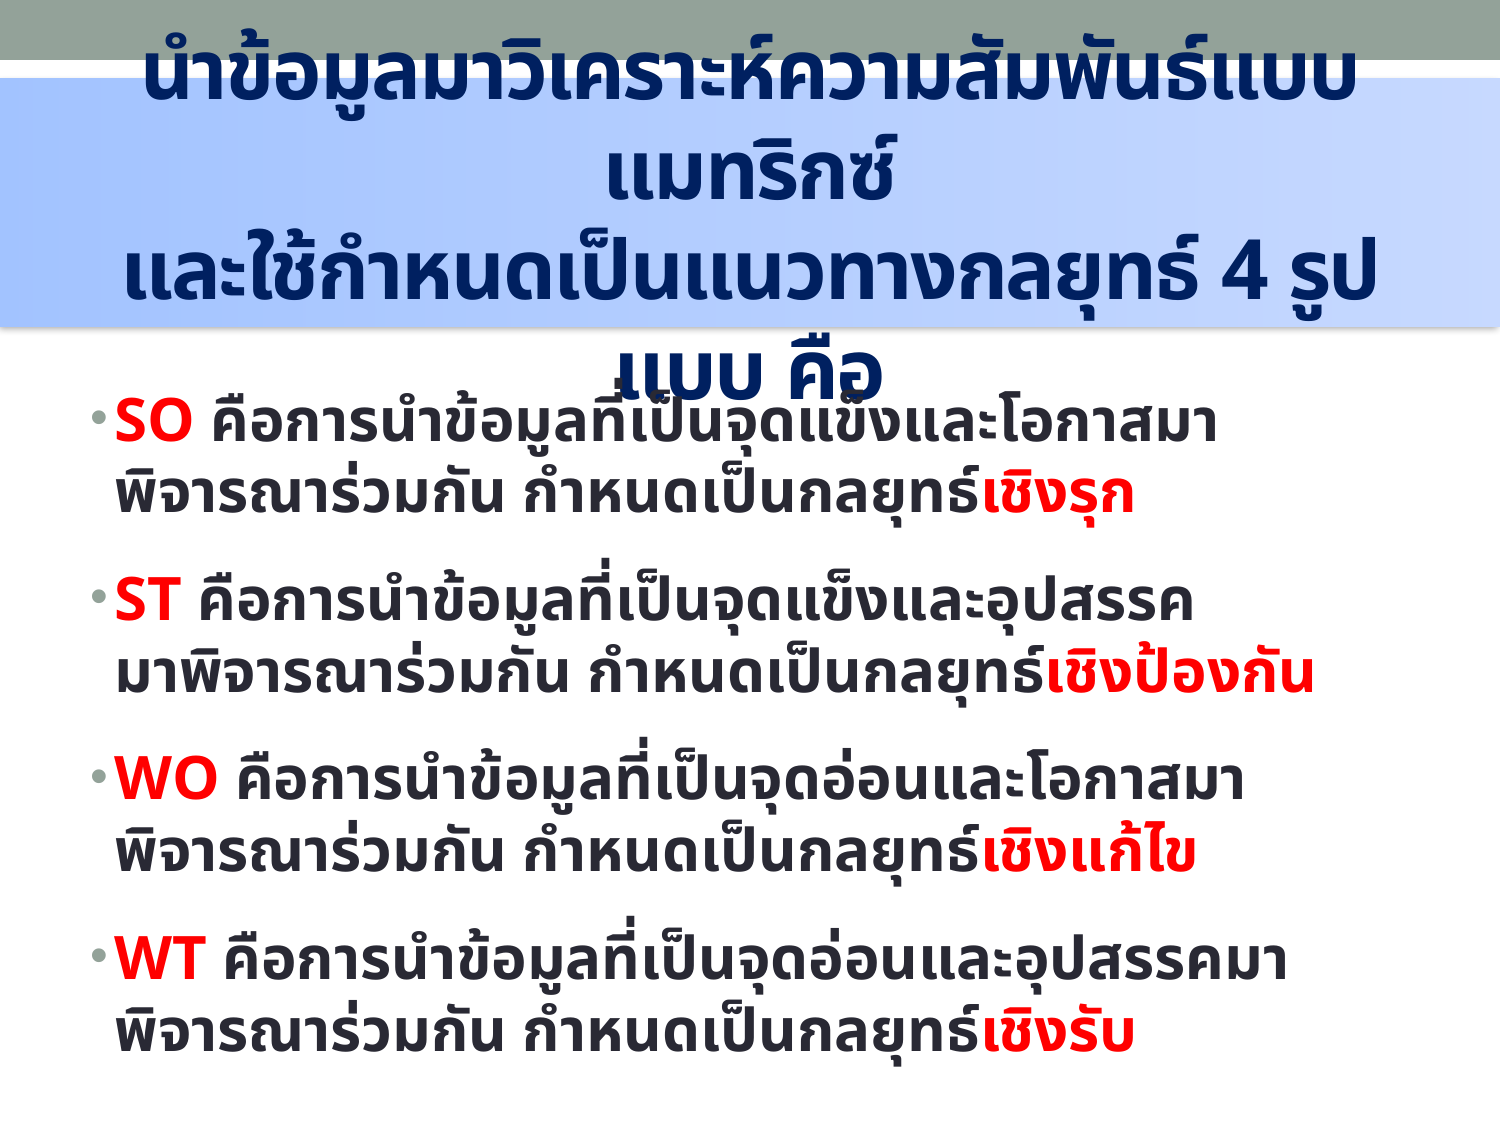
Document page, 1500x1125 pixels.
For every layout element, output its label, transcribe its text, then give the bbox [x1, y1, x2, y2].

list SO คือการนำข้อมูลที่เป็นจุดแข็งและโอกาสมาพิจารณาร่วมกัน กำหนดเป็นกลยุทธ์เชิงรุก ST คือการนำข้อมูลที่เป็นจุดแข็งและอุปสรรค มาพิจารณาร่วมกัน กำหนดเป็นกลยุทธ์เชิงป้องกัน WO คือการนำข้อมูลที่เป็นจุดอ่อนและโอกาสมาพิจารณาร่วมกัน กำหนดเป็นกลยุทธ์เชิงแก้ไข WT คือการนำข้อมูลที่เป็นจุดอ่อนและอุปสรรคมาพิจารณาร่วมกัน กำหนดเป็นกลยุทธ์เชิงรับ [75, 373, 1425, 1087]
text_box [0, 76, 1500, 328]
title นำข้อมูลมาวิเคราะห์ความสัมพันธ์แบบแมทริกซ์ และใช้กำหนดเป็นแนวทางกลยุทธ์ 4 รูปแบบ คือ [75, 134, 1425, 298]
